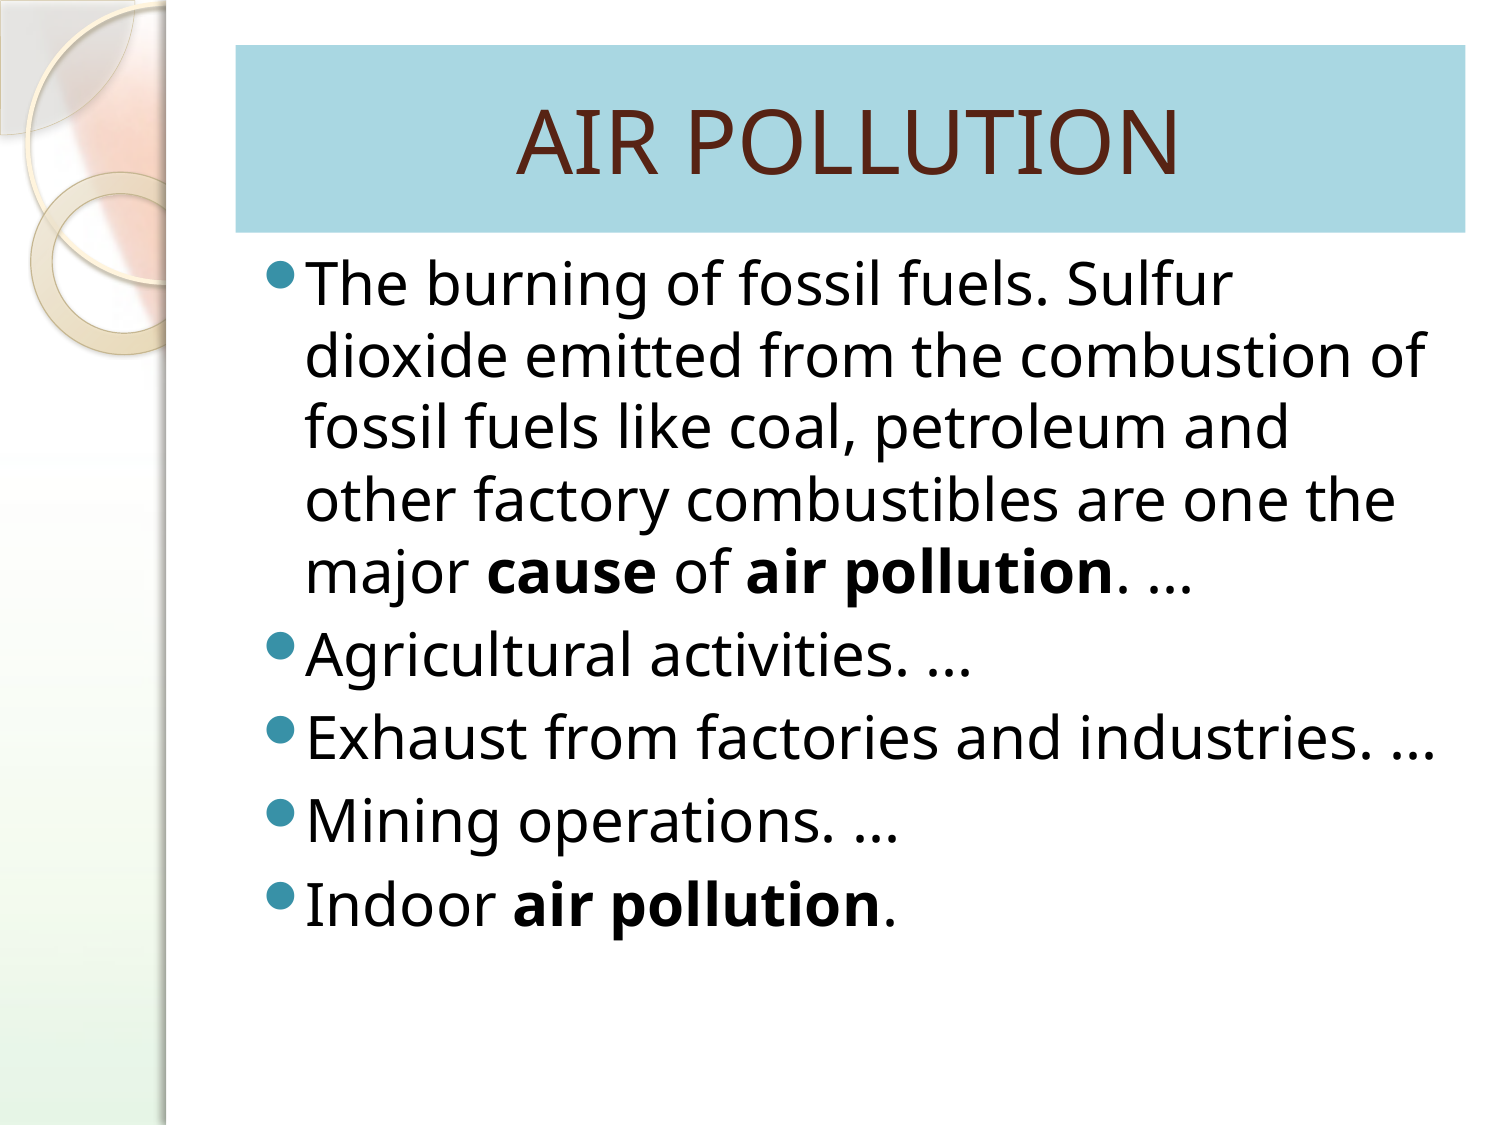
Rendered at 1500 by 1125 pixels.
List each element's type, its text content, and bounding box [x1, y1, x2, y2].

list The burning of fossil fuels. Sulfur dioxide emitted from the combustion of fossil fuels like coal, petroleum and other factory combustibles are one the major cause of air pollution. ... Agricultural activities. ... Exhaust from factories and industries. ... Mining operations. ... Indoor air pollution. [235, 237, 1466, 1025]
title AIR POLLUTION [235, 45, 1466, 233]
